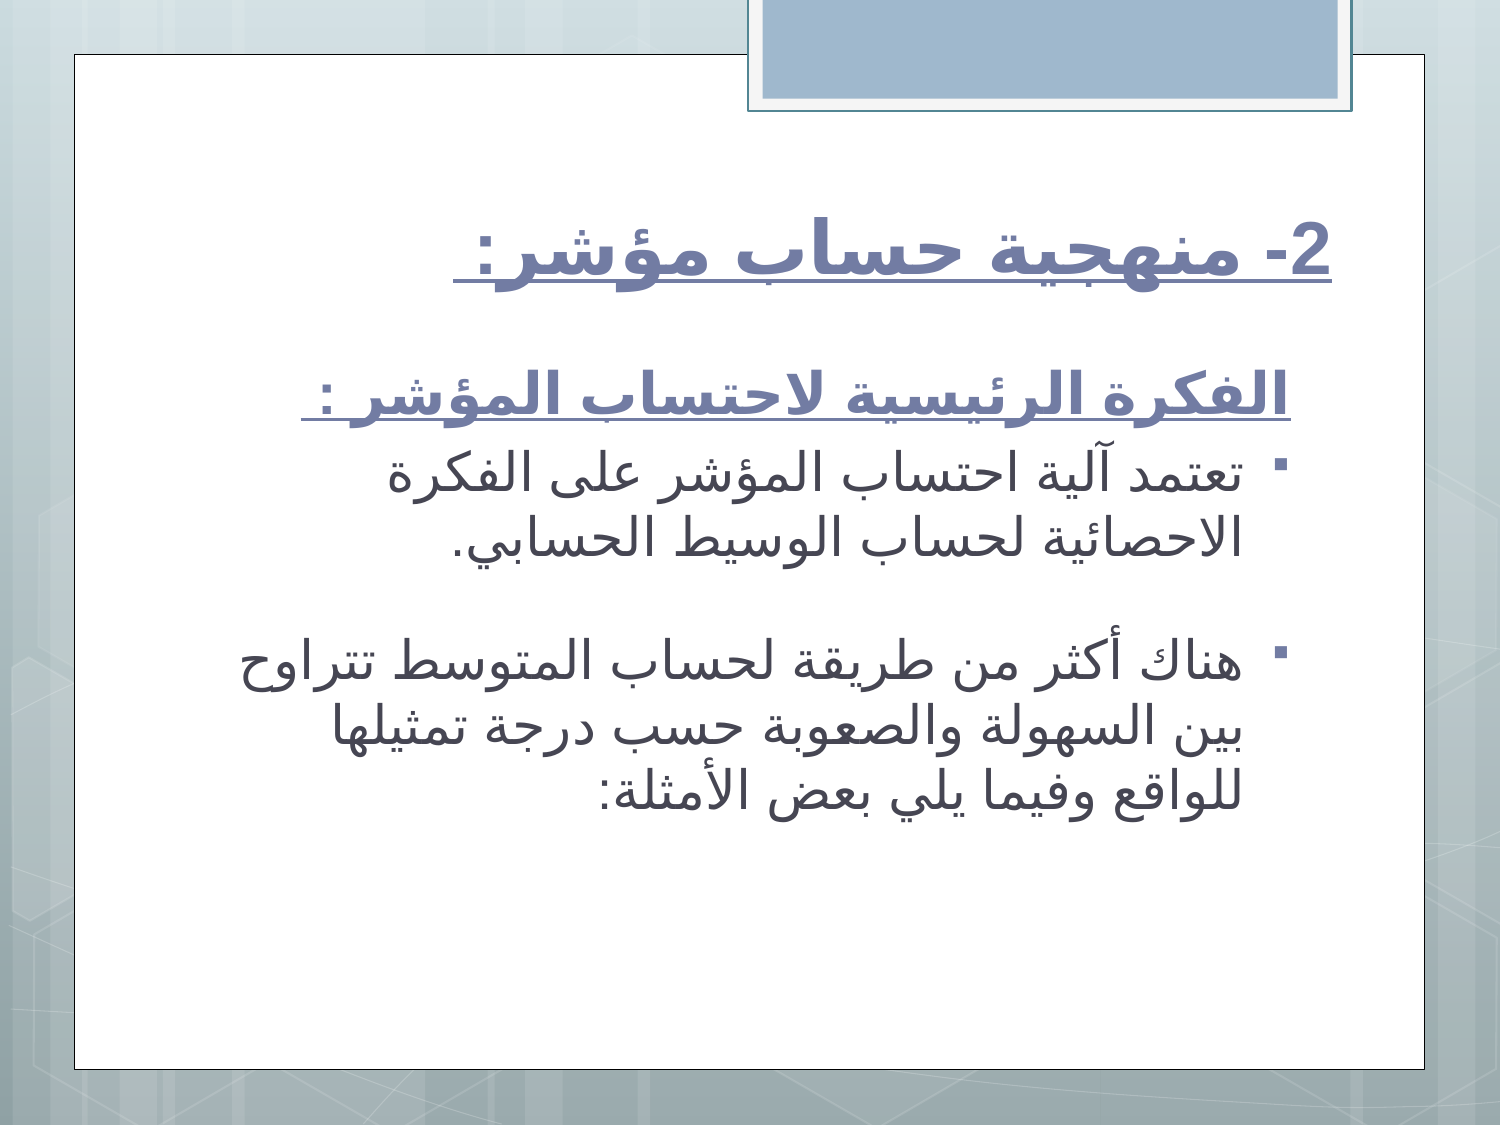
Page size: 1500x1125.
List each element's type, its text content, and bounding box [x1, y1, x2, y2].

title 2- منهجية حساب مؤشر: [194, 160, 1348, 297]
list الفكرة الرئيسية لاحتساب المؤشر : تعتمد آلية احتساب المؤشر على الفكرة الاحصائية لحساب الوسيط الحسابي. هناك أكثر من طريقة لحساب المتوسط تتراوح بين السهولة والصعوبة حسب درجة تمثيلها للواقع وفيما يلي بعض الأمثلة: [171, 314, 1317, 957]
